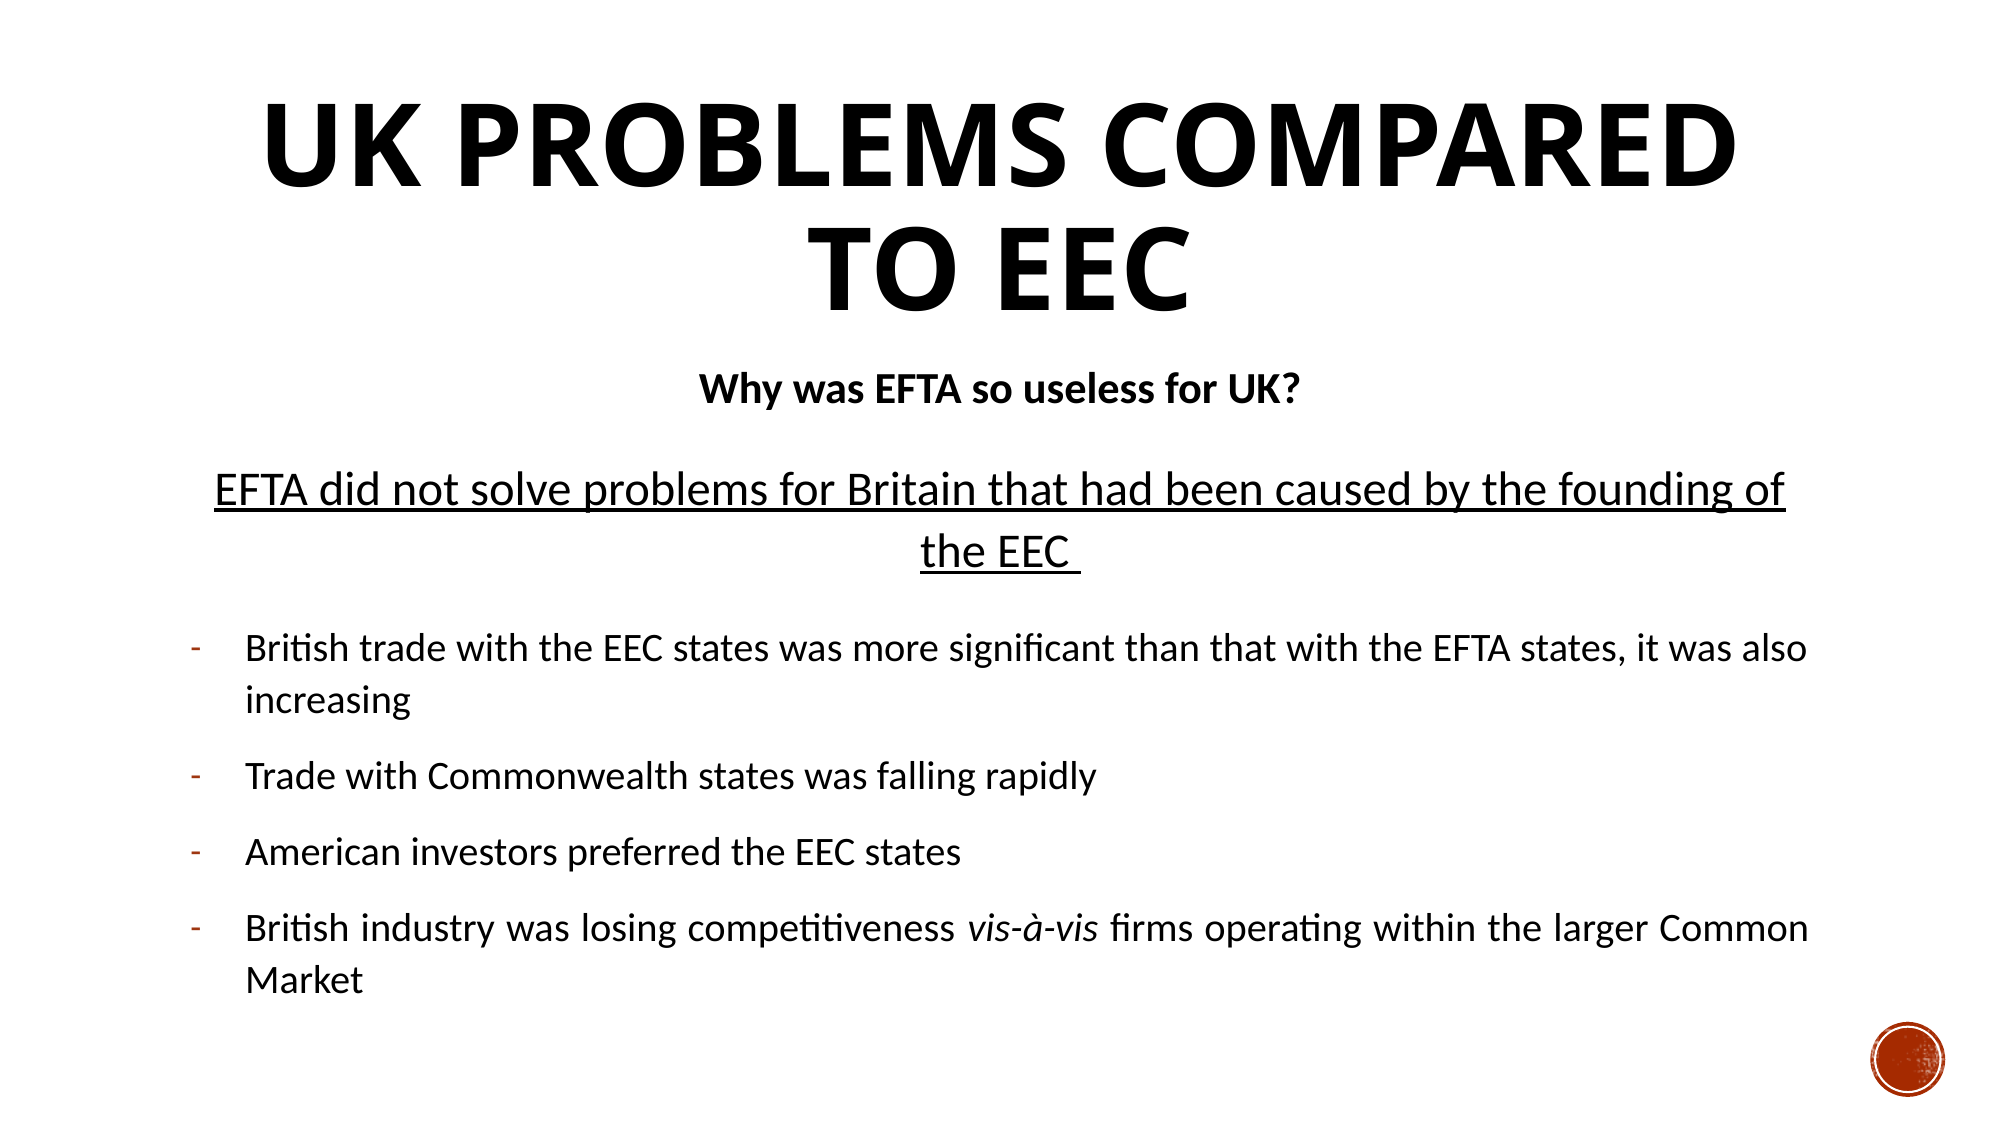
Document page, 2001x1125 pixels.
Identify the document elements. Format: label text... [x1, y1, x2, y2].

title Uk problems compared to eec [175, 79, 1826, 344]
list Why was EFTA so useless for UK? EFTA did not solve problems for Britain that had been caused by the founding of the EEC British trade with the EEC states was more significant than that with the EFTA states, it was also increasing Trade with Commonwealth states was falling rapidly American investors preferred the EEC states British industry was losing competitiveness vis-à-vis firms operating within the larger Common Market [175, 348, 1826, 1013]
